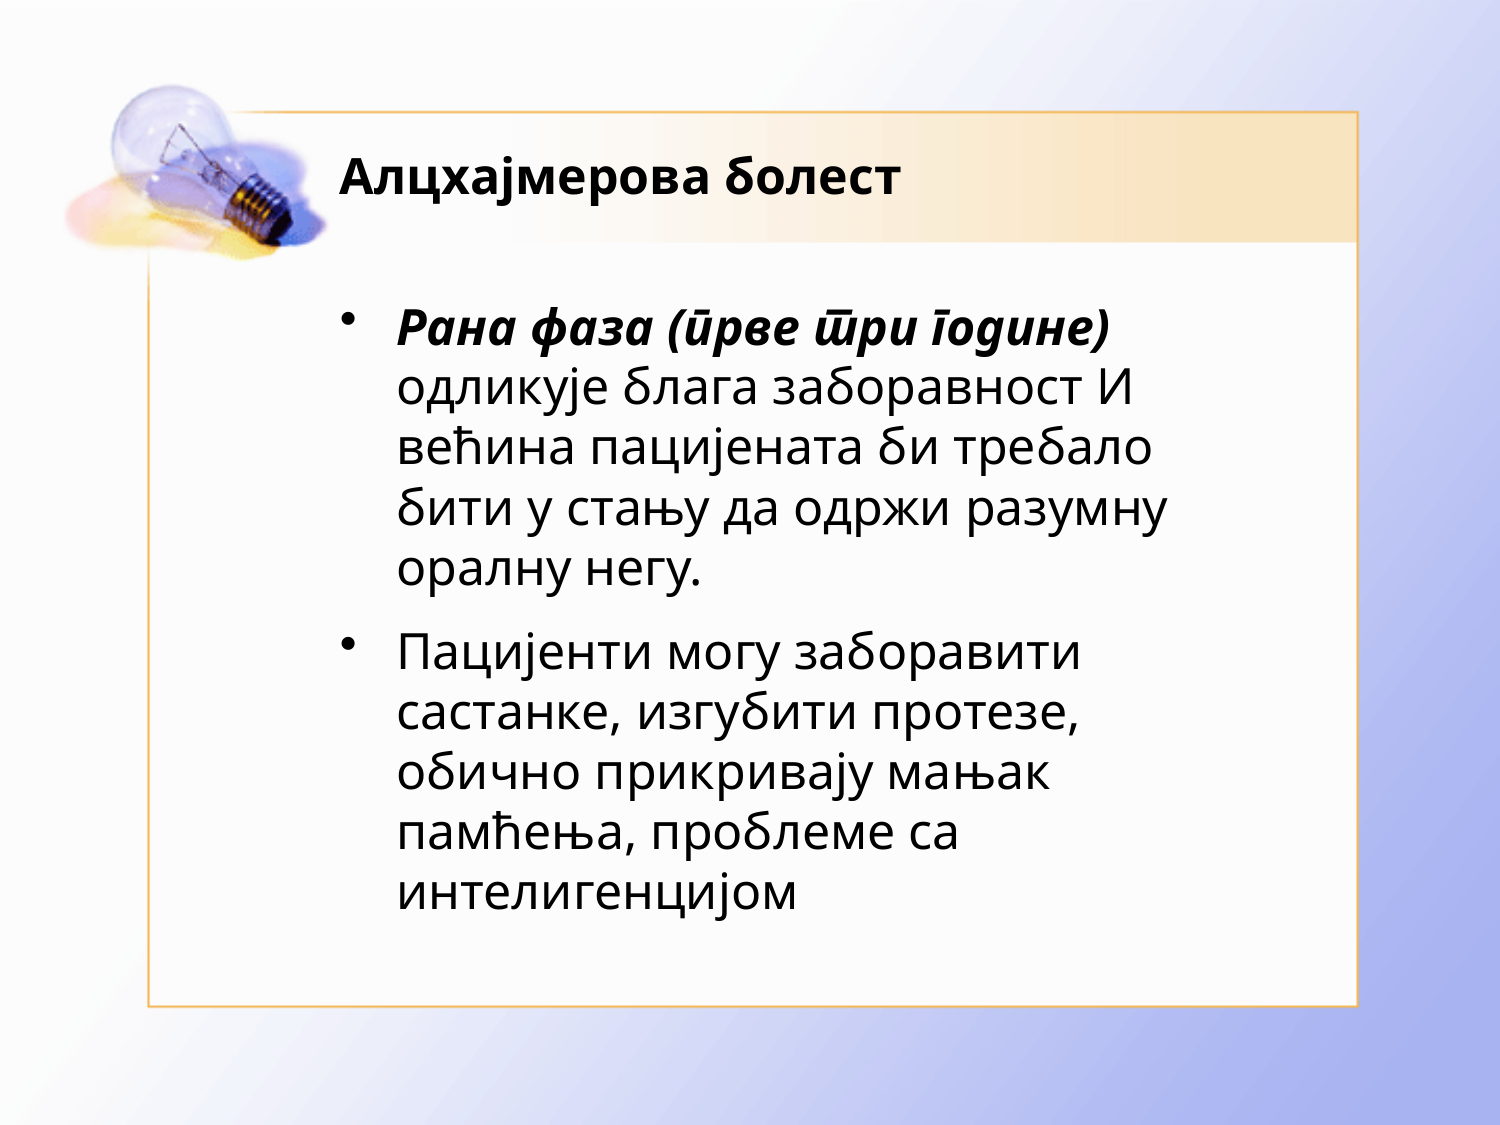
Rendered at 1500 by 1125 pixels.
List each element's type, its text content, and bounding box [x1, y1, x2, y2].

picture [0, 0, 1500, 1125]
title Алцхајмерова болест [324, 134, 1276, 223]
list Рана фаза (прве три године) одликује блага заборавност И већина пацијената би требало бити у стању да одржи разумну оралну негу. Пацијенти могу заборавити састанке, изгубити протезе, обично прикривају мањак памћења, проблеме са интелигенцијом [324, 287, 1276, 926]
